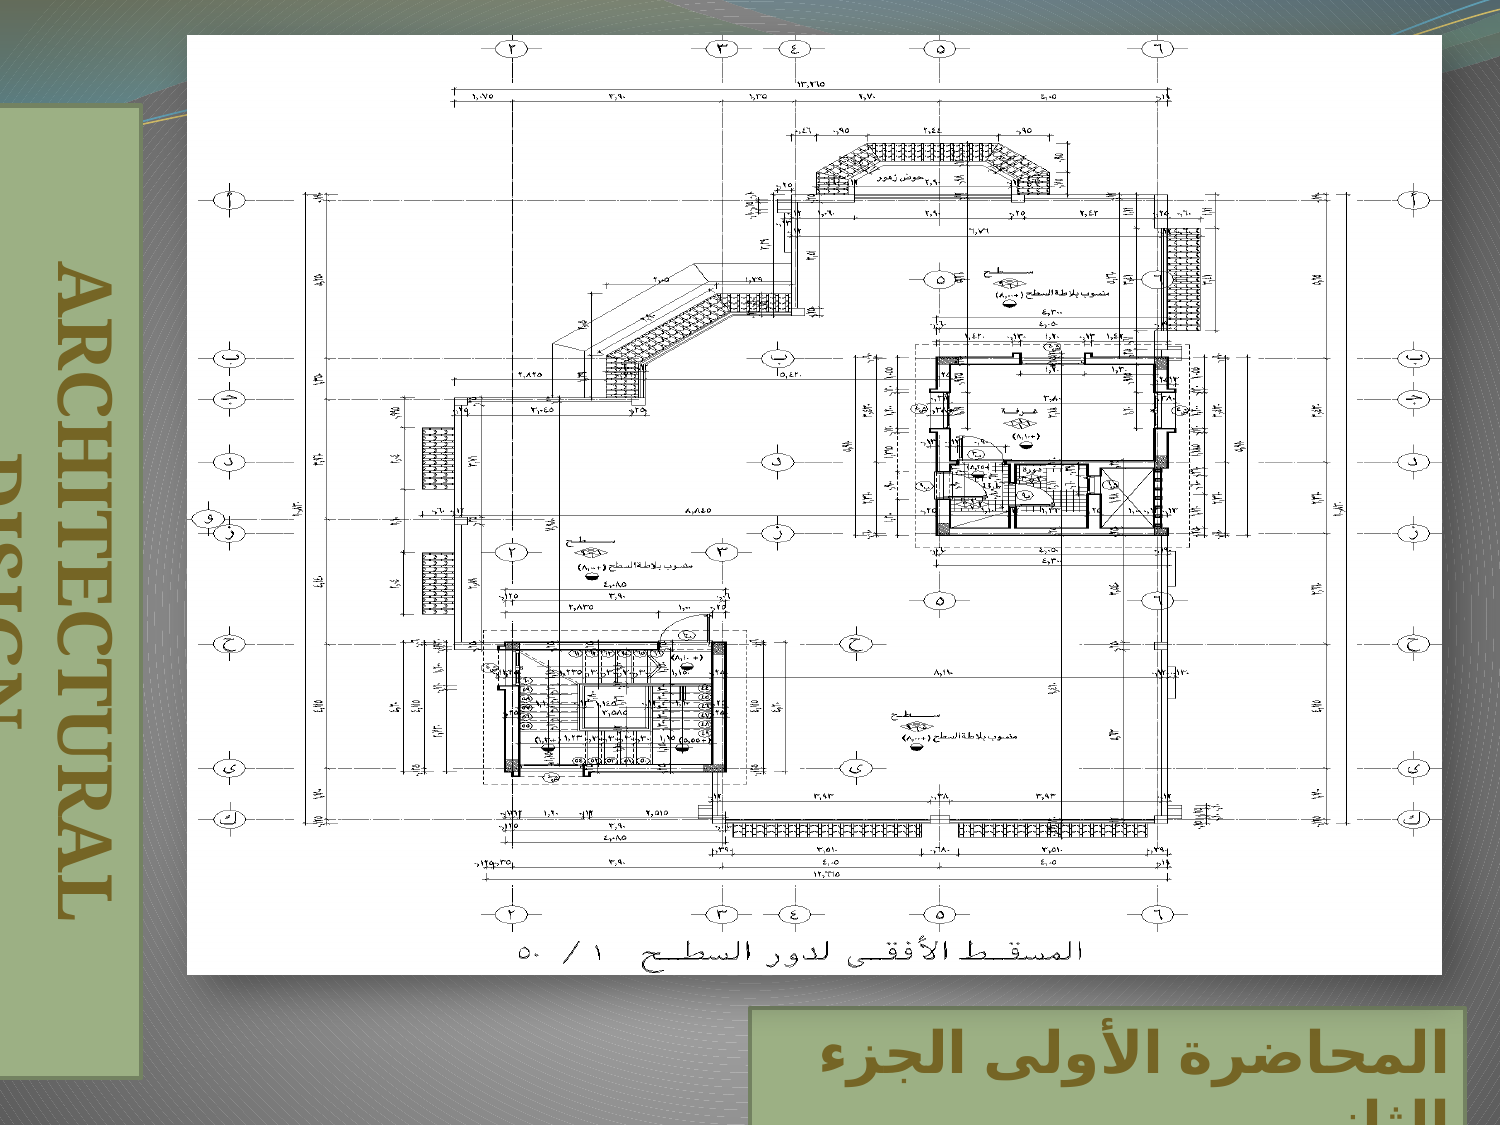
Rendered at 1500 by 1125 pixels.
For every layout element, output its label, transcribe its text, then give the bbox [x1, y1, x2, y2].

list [187, 34, 1442, 975]
text_box Architectural Disign [0, 103, 143, 1080]
text_box المحاضرة الأولى الجزء الثاني [748, 1013, 1467, 1125]
